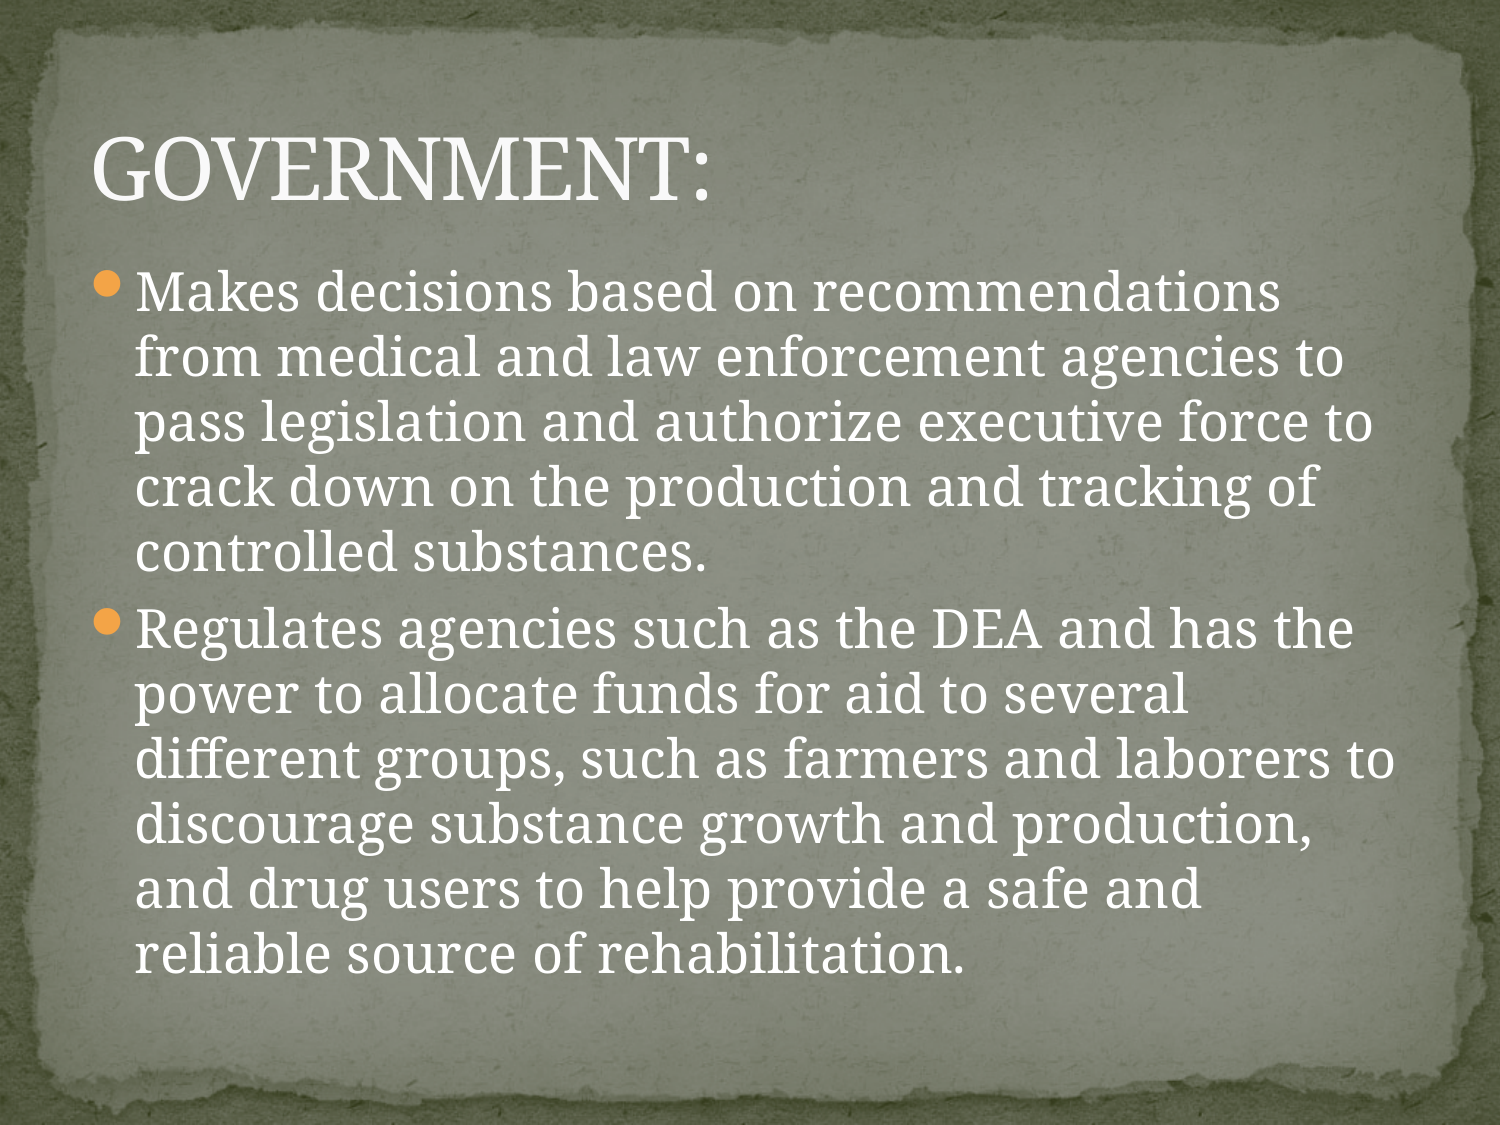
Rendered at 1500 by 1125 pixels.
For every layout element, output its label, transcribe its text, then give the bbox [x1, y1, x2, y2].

list Makes decisions based on recommendations from medical and law enforcement agencies to pass legislation and authorize executive force to crack down on the production and tracking of controlled substances. Regulates agencies such as the DEA and has the power to allocate funds for aid to several different groups, such as farmers and laborers to discourage substance growth and production, and drug users to help provide a safe and reliable source of rehabilitation. [75, 249, 1425, 1000]
title GOVERNMENT: [74, 24, 1425, 225]
